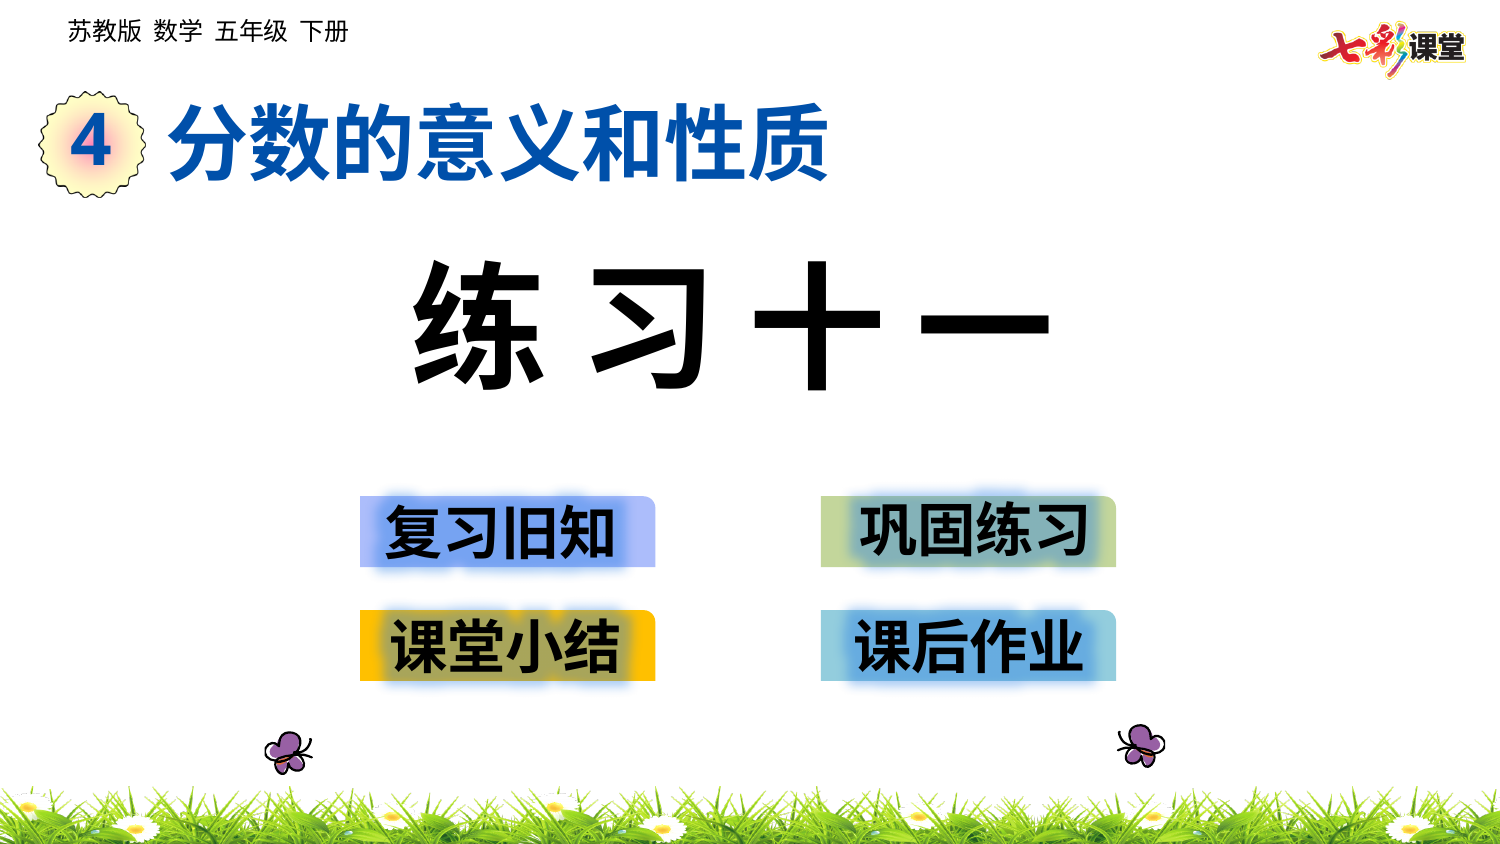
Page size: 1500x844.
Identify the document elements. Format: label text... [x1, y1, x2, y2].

text_box 复习旧知 [365, 484, 638, 579]
text_box 课后作业 [833, 598, 1106, 693]
text_box 练 习 十 一 [399, 235, 1066, 412]
picture [264, 730, 318, 779]
text_box 分数的意义和性质 [154, 85, 843, 197]
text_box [37, 84, 146, 198]
text_box 课堂小结 [370, 598, 642, 693]
text_box 巩固练习 [840, 481, 1112, 575]
picture [1316, 20, 1468, 80]
picture [1111, 723, 1166, 772]
text_box [818, 494, 822, 570]
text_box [0, 0, 573, 70]
picture [0, 786, 1500, 844]
